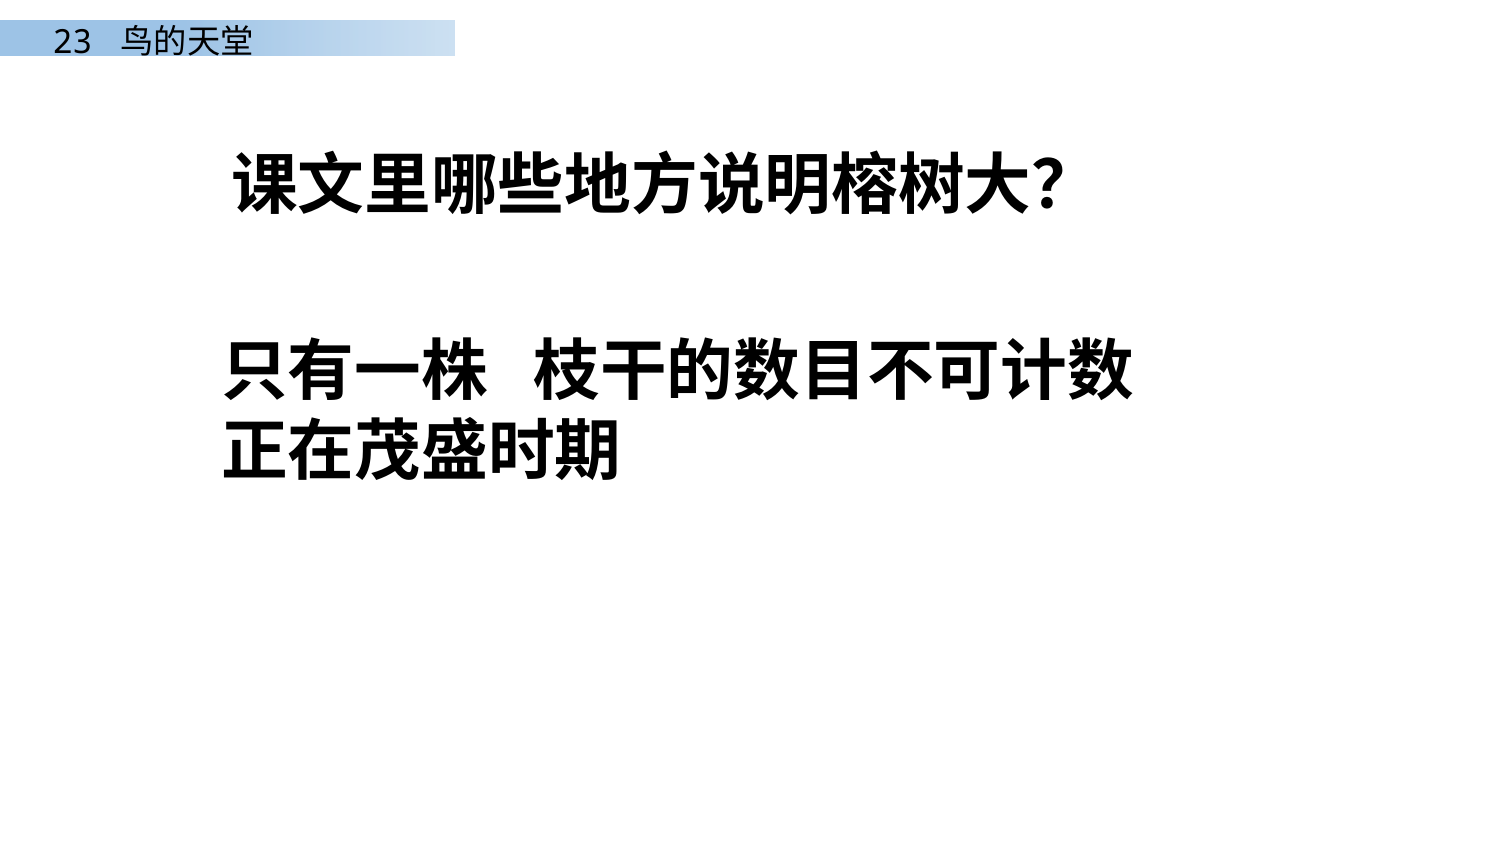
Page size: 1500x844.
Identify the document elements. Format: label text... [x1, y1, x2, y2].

text_box 课文里哪些地方说明榕树大？ [216, 134, 1211, 230]
text_box 只有一株 枝干的数目不可计数 正在茂盛时期 [206, 320, 1211, 495]
